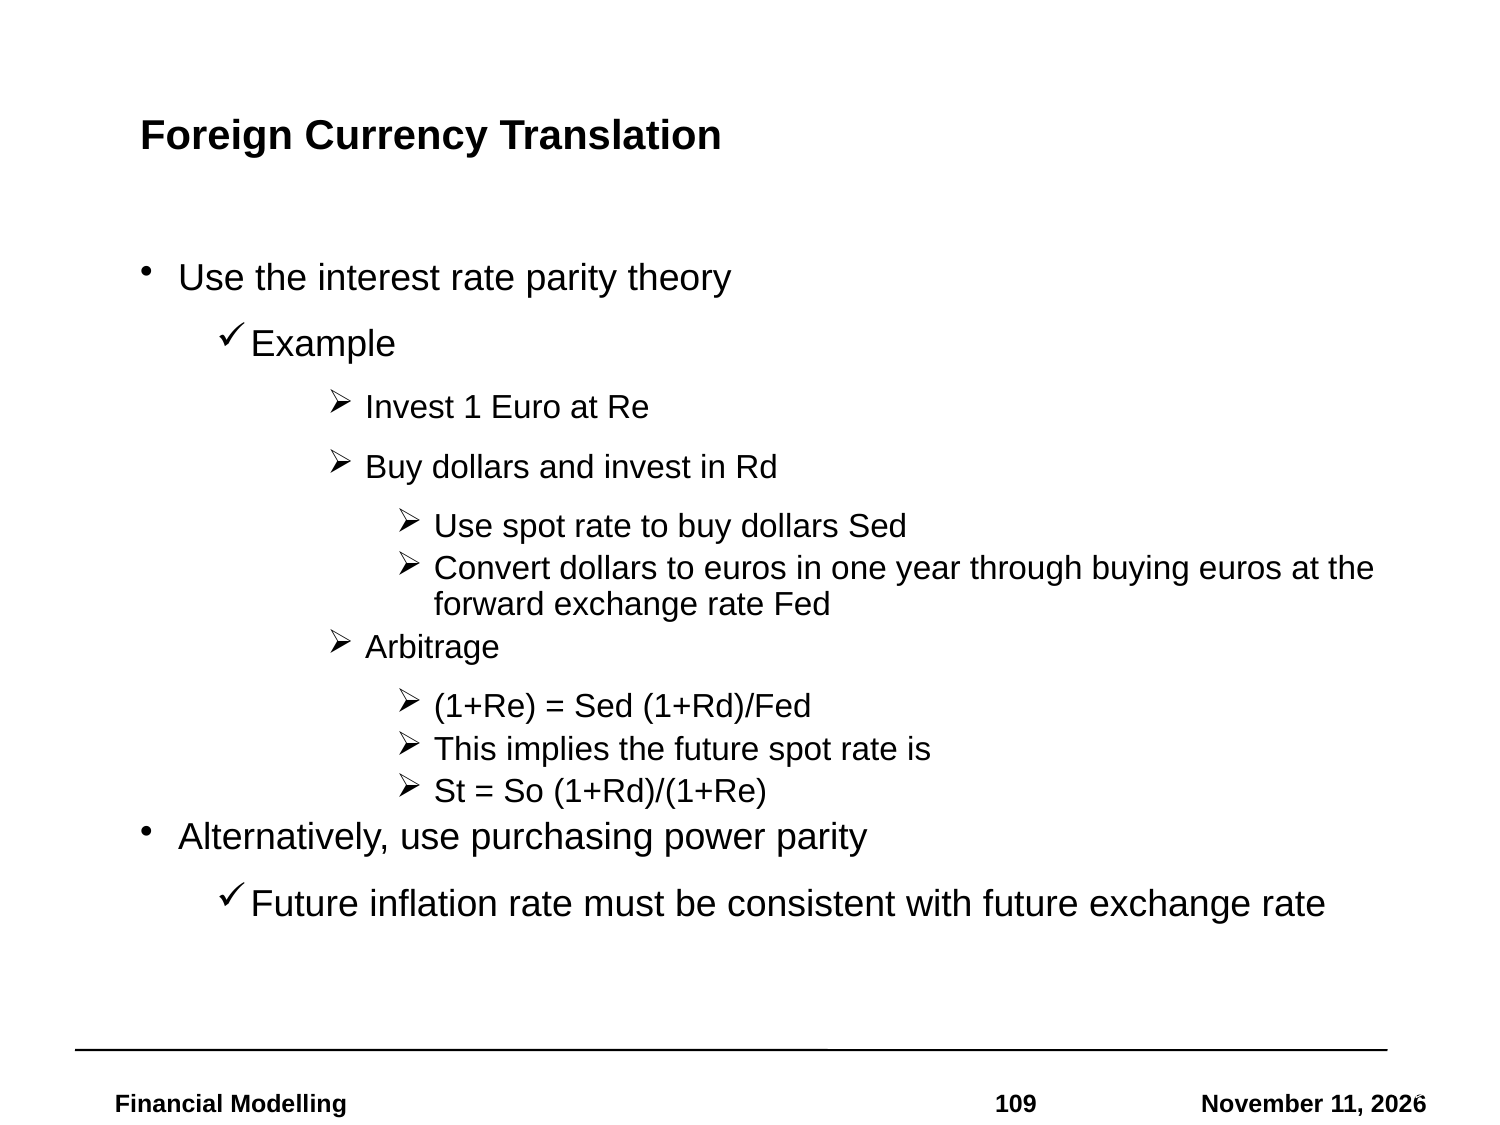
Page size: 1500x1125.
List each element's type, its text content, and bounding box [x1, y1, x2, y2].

title Foreign Currency Translation [124, 99, 1413, 226]
list Use the interest rate parity theory Example Invest 1 Euro at Re Buy dollars and invest in Rd Use spot rate to buy dollars Sed Convert dollars to euros in one year through buying euros at the forward exchange rate Fed Arbitrage (1+Re) = Sed (1+Rd)/Fed This implies the future spot rate is St = So (1+Rd)/(1+Re) Alternatively, use purchasing power parity Future inflation rate must be consistent with future exchange rate [124, 249, 1413, 1001]
